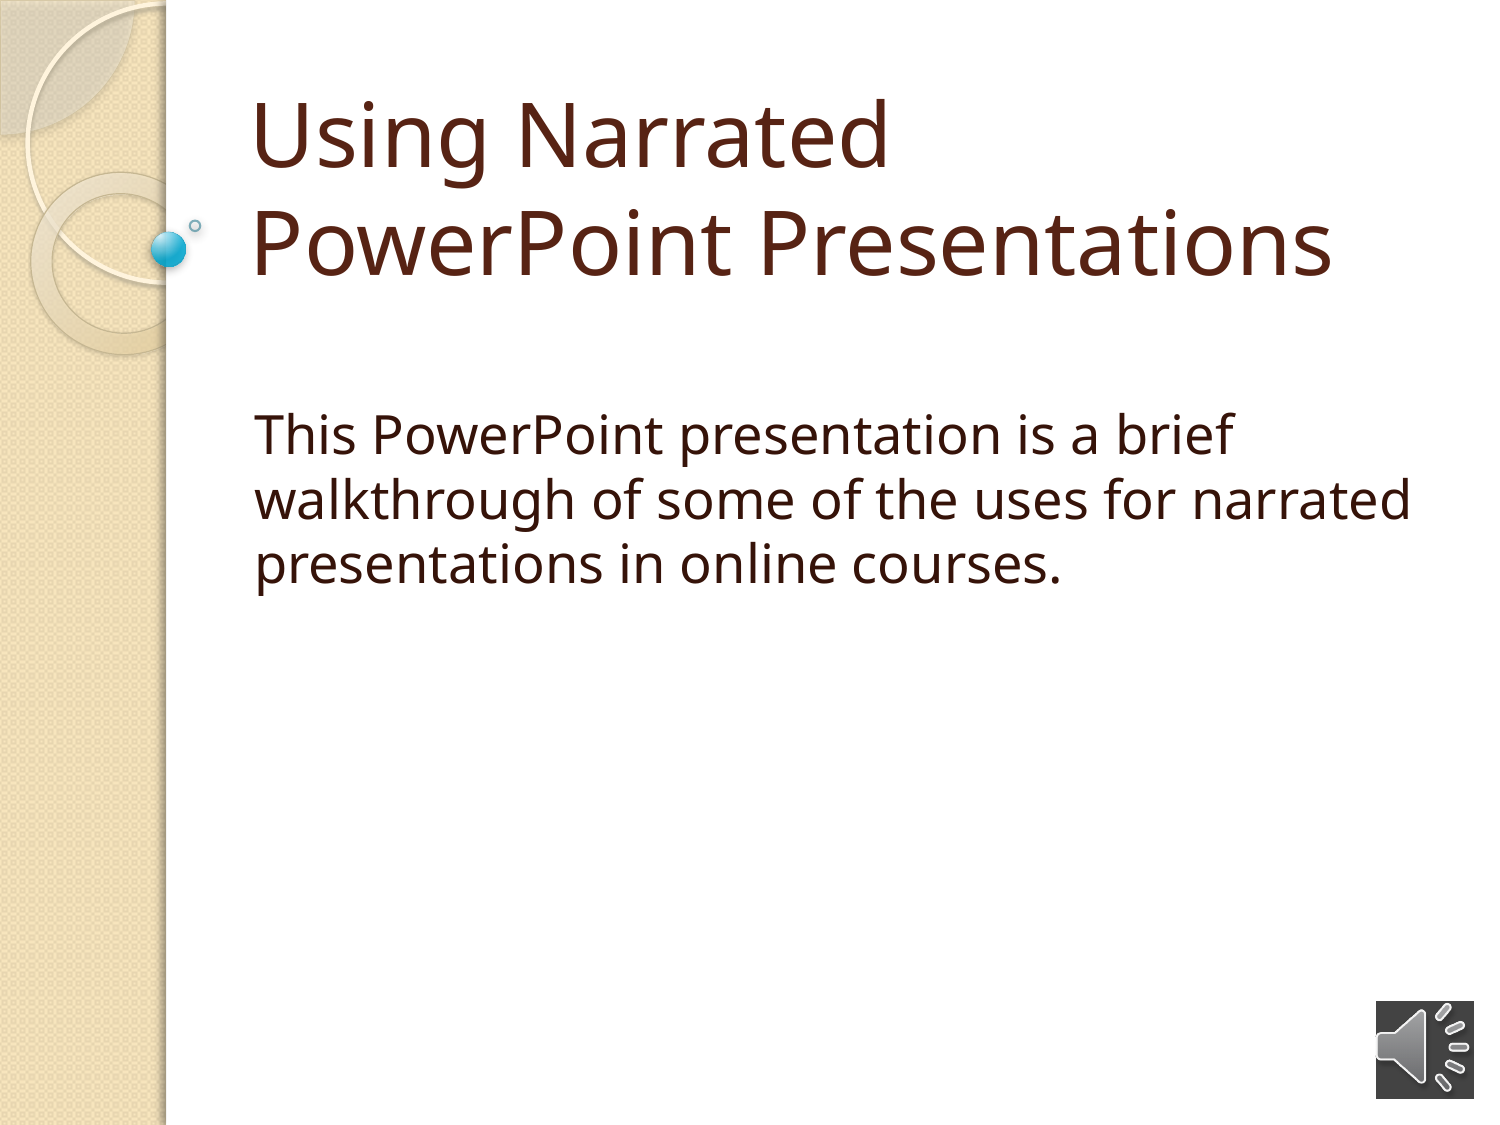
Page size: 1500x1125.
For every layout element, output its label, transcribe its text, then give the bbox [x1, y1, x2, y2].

picture [1374, 999, 1476, 1101]
subtitle This PowerPoint presentation is a brief walkthrough of some of the uses for narrated presentations in online courses. [234, 399, 1450, 688]
title Using Narrated PowerPoint Presentations [234, 59, 1450, 301]
